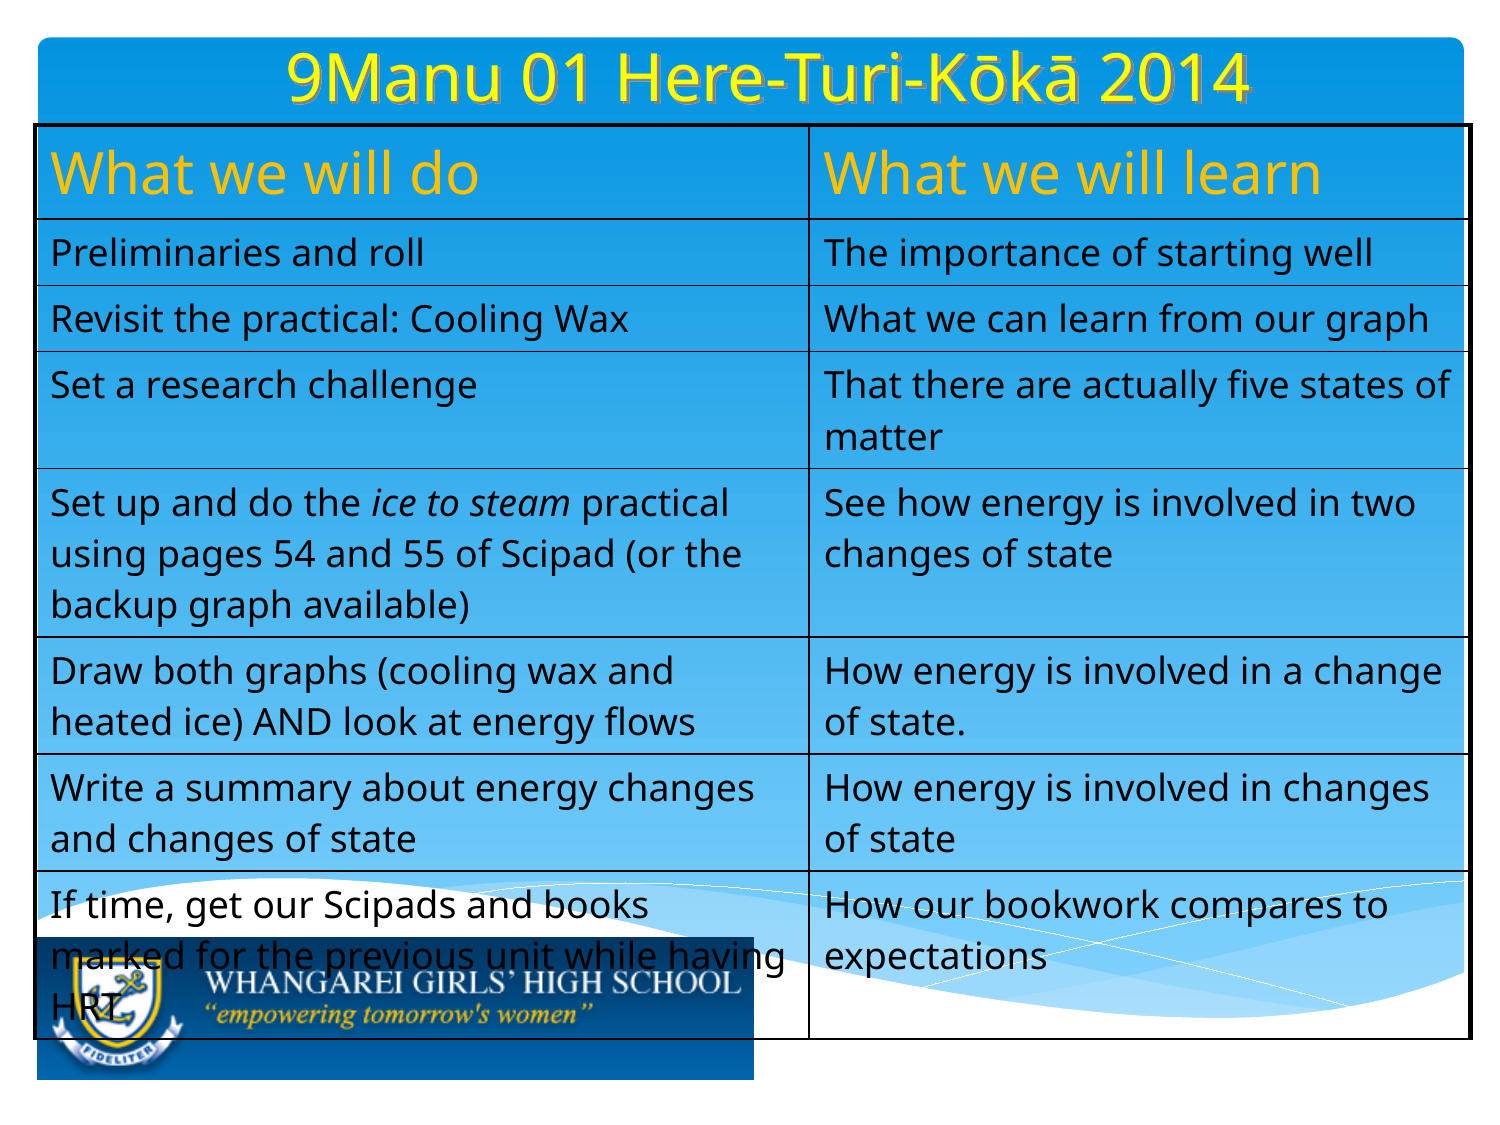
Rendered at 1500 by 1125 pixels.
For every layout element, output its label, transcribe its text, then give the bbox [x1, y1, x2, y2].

table_header What we will learn [810, 127, 1468, 218]
table_cell Preliminaries and roll [37, 220, 808, 285]
picture [37, 937, 754, 1080]
table_cell Revisit the practical: Cooling Wax [37, 286, 808, 351]
table_cell How our bookwork compares to expectations [810, 872, 1468, 1038]
table_cell If time, get our Scipads and books marked for the previous unit while having HRT [37, 872, 808, 1038]
table_cell Set up and do the ice to steam practical using pages 54 and 55 of Scipad (or the backup graph available) [37, 469, 808, 636]
table_cell What we can learn from our graph [810, 286, 1468, 351]
table_cell How energy is involved in changes of state [810, 755, 1468, 870]
table_cell Set a research challenge [37, 352, 808, 468]
table_cell Write a summary about energy changes and changes of state [37, 755, 808, 870]
table_cell See how energy is involved in two changes of state [810, 469, 1468, 636]
table_cell Draw both graphs (cooling wax and heated ice) AND look at energy flows [37, 638, 808, 753]
table_cell That there are actually five states of matter [810, 352, 1468, 468]
table_cell The importance of starting well [810, 220, 1468, 285]
table_header What we will do [37, 127, 808, 218]
table_cell How energy is involved in a change of state. [810, 638, 1468, 753]
text_box 9Manu 01 Here-Turi-Kōkā 2014 [162, 24, 1375, 123]
